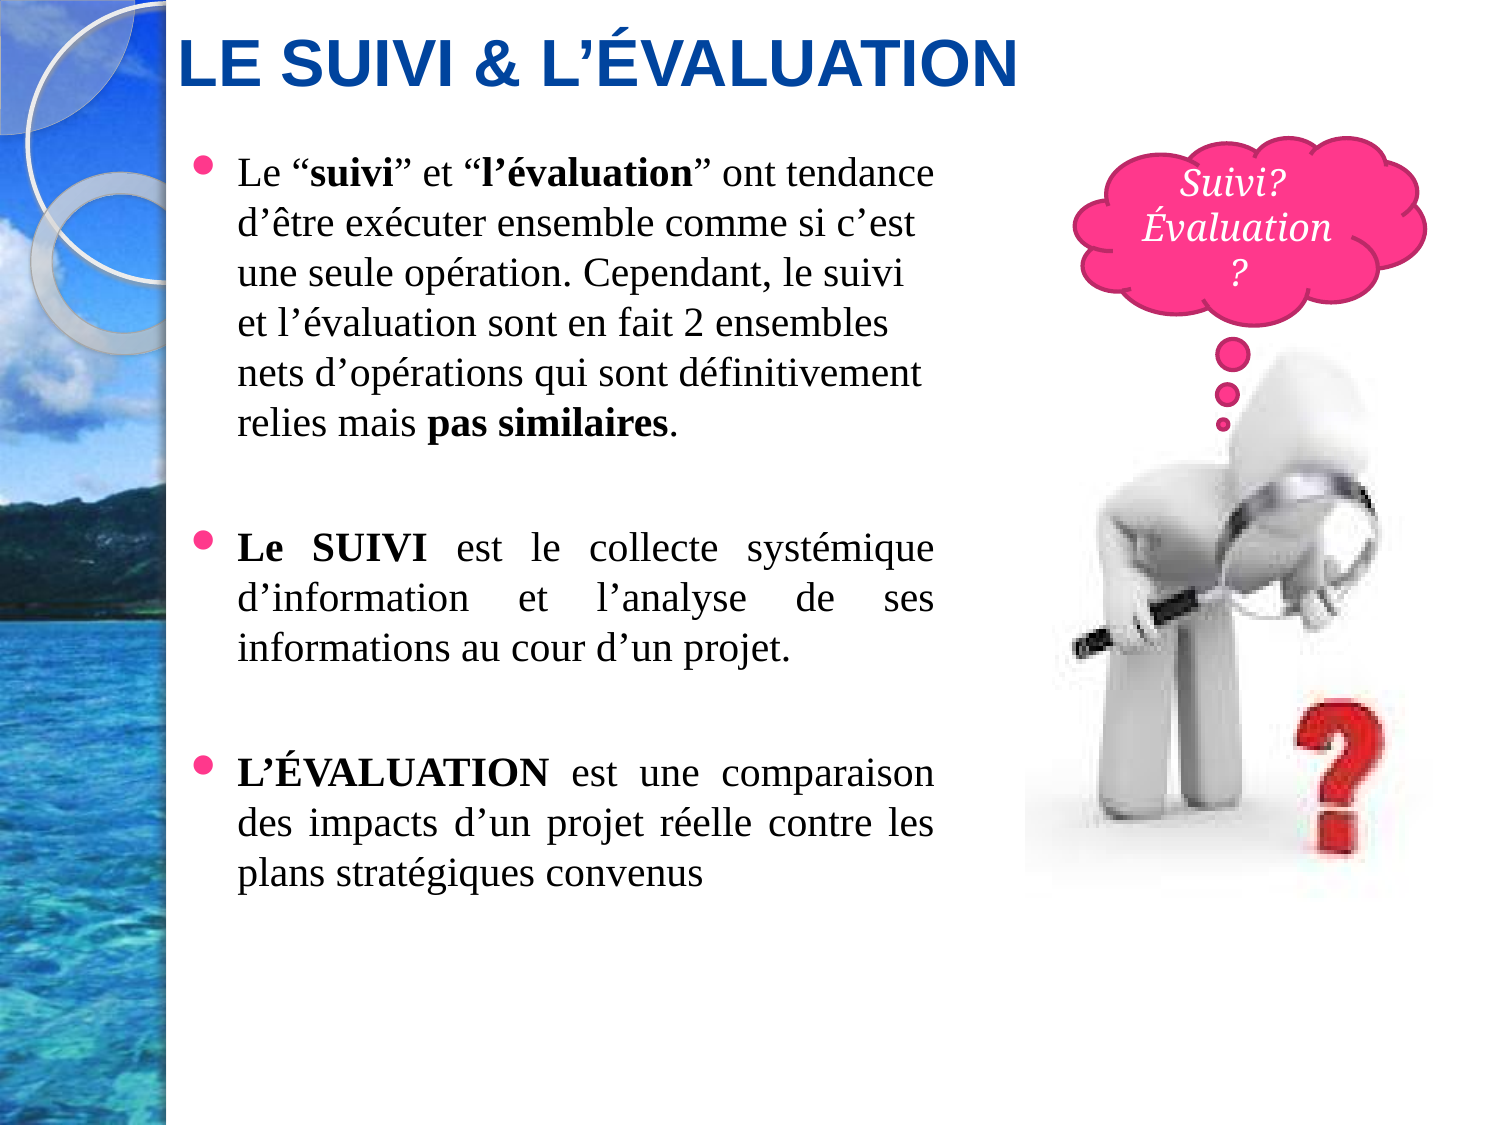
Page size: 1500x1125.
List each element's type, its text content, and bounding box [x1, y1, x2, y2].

list Le “suivi” et “l’évaluation” ont tendance d’être exécuter ensemble comme si c’est une seule opération. Cependant, le suivi et l’évaluation sont en fait 2 ensembles nets d’opérations qui sont définitivement relies mais pas similaires. Le SUIVI est le collecte systémique d’information et l’analyse de ses informations au cour d’un projet. L’ÉVALUATION est une comparaison des impacts d’un projet réelle contre les plans stratégiques convenus [162, 137, 950, 1100]
picture [136, 0, 166, 4]
picture [32, 13, 160, 207]
picture [53, 240, 160, 332]
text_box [1024, 137, 1451, 951]
text_box LE SUIVI & L’ÉVALUATION [162, 12, 1500, 225]
picture [62, 195, 160, 280]
picture [0, 134, 166, 1125]
